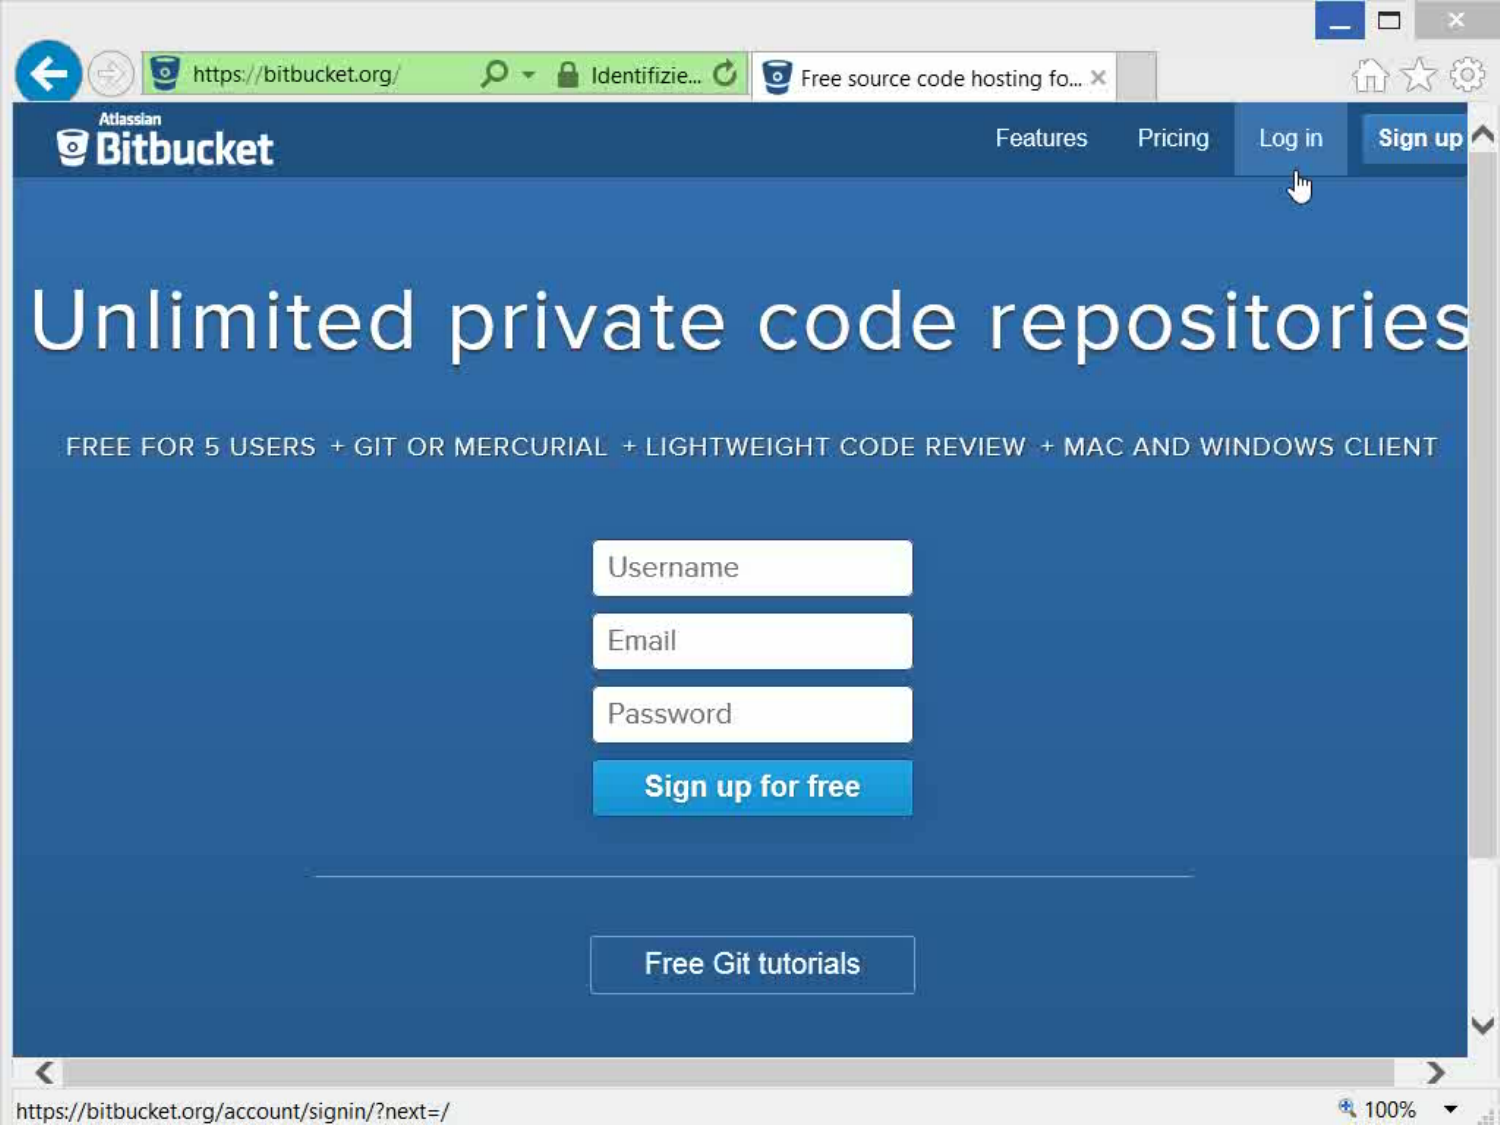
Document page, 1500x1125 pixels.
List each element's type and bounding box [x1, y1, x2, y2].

text_box [0, 0, 1500, 1125]
